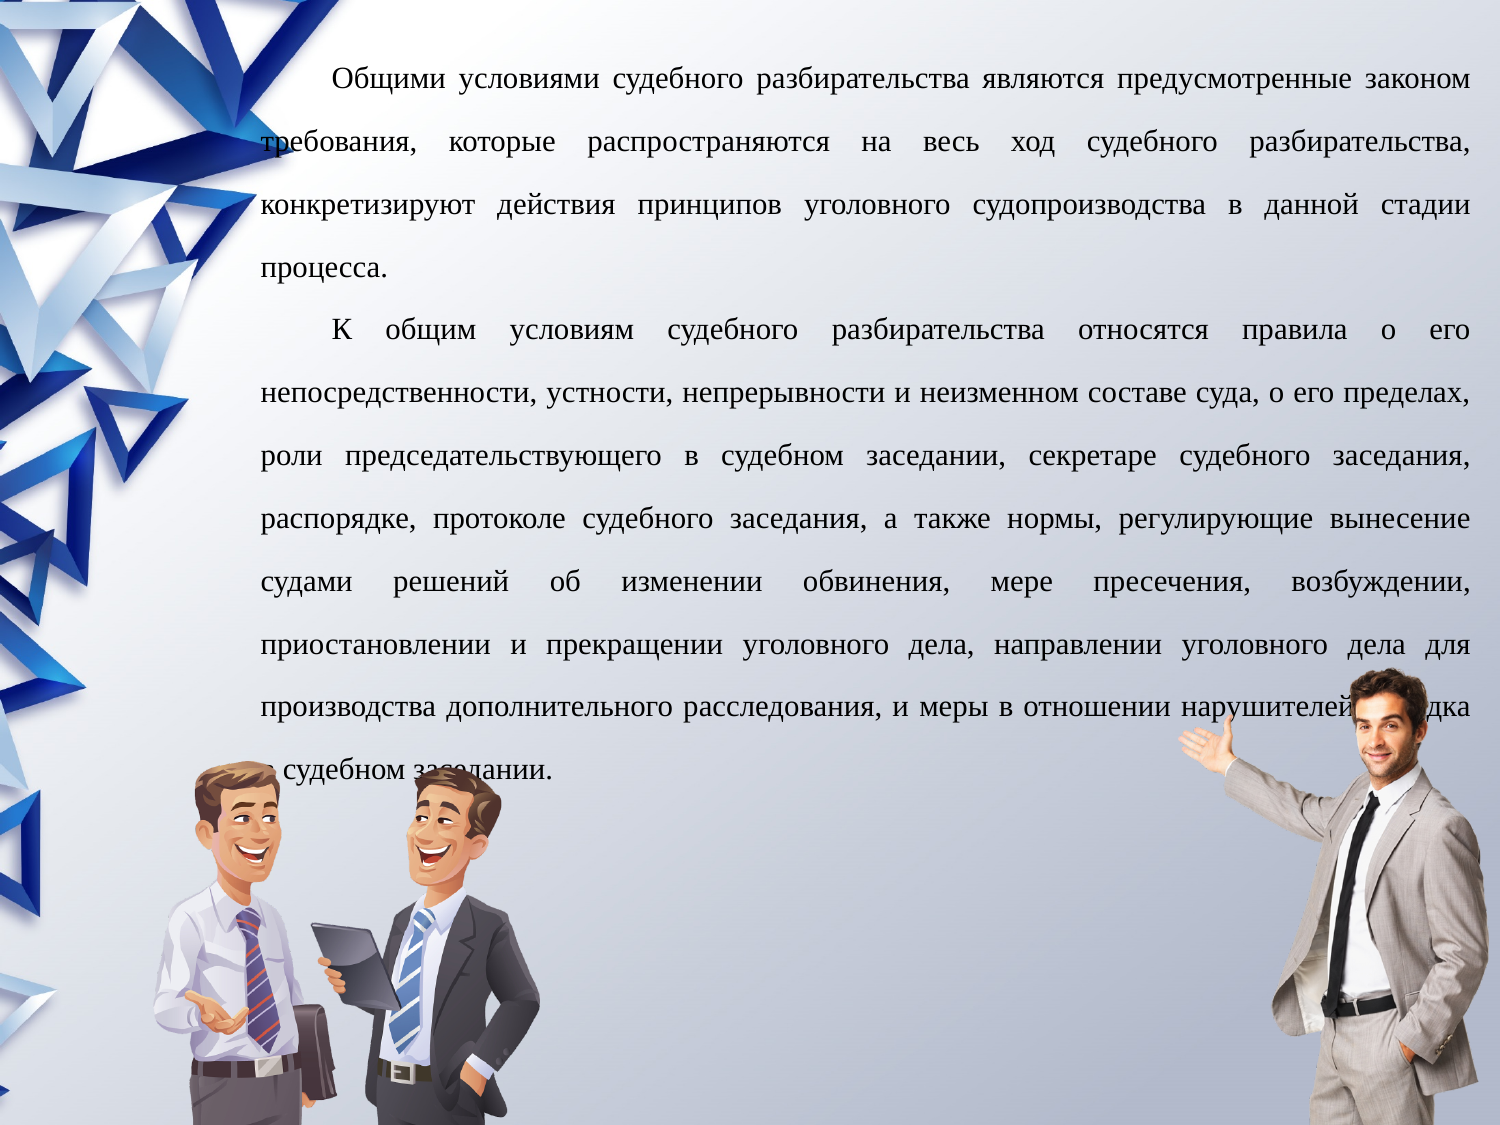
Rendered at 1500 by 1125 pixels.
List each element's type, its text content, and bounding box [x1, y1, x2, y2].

list Общими условиями судебного разбирательства являются предусмотренные законом требования, которые распространяются на весь ход судебного разбирательства, конкретизируют действия принципов уголовного судопроизводства в данной стадии процесса. К общим условиям судебного разбирательства относятся правила о его непосредственности, устности, непрерывности и неизменном составе суда, о его пределах, роли председательствующего в судебном заседании, секретаре судебного заседания, распорядке, протоколе судебного заседания, а также нормы, регулирующие вынесение судами решений об изменении обвинения, мере пресечения, возбуждении, приостановлении и прекращении уголовного дела, направлении уголовного дела для производства дополнительного расследования, и меры в отношении нарушителей порядка в судебном заседании. [245, 24, 1487, 807]
picture [0, 0, 1500, 1125]
